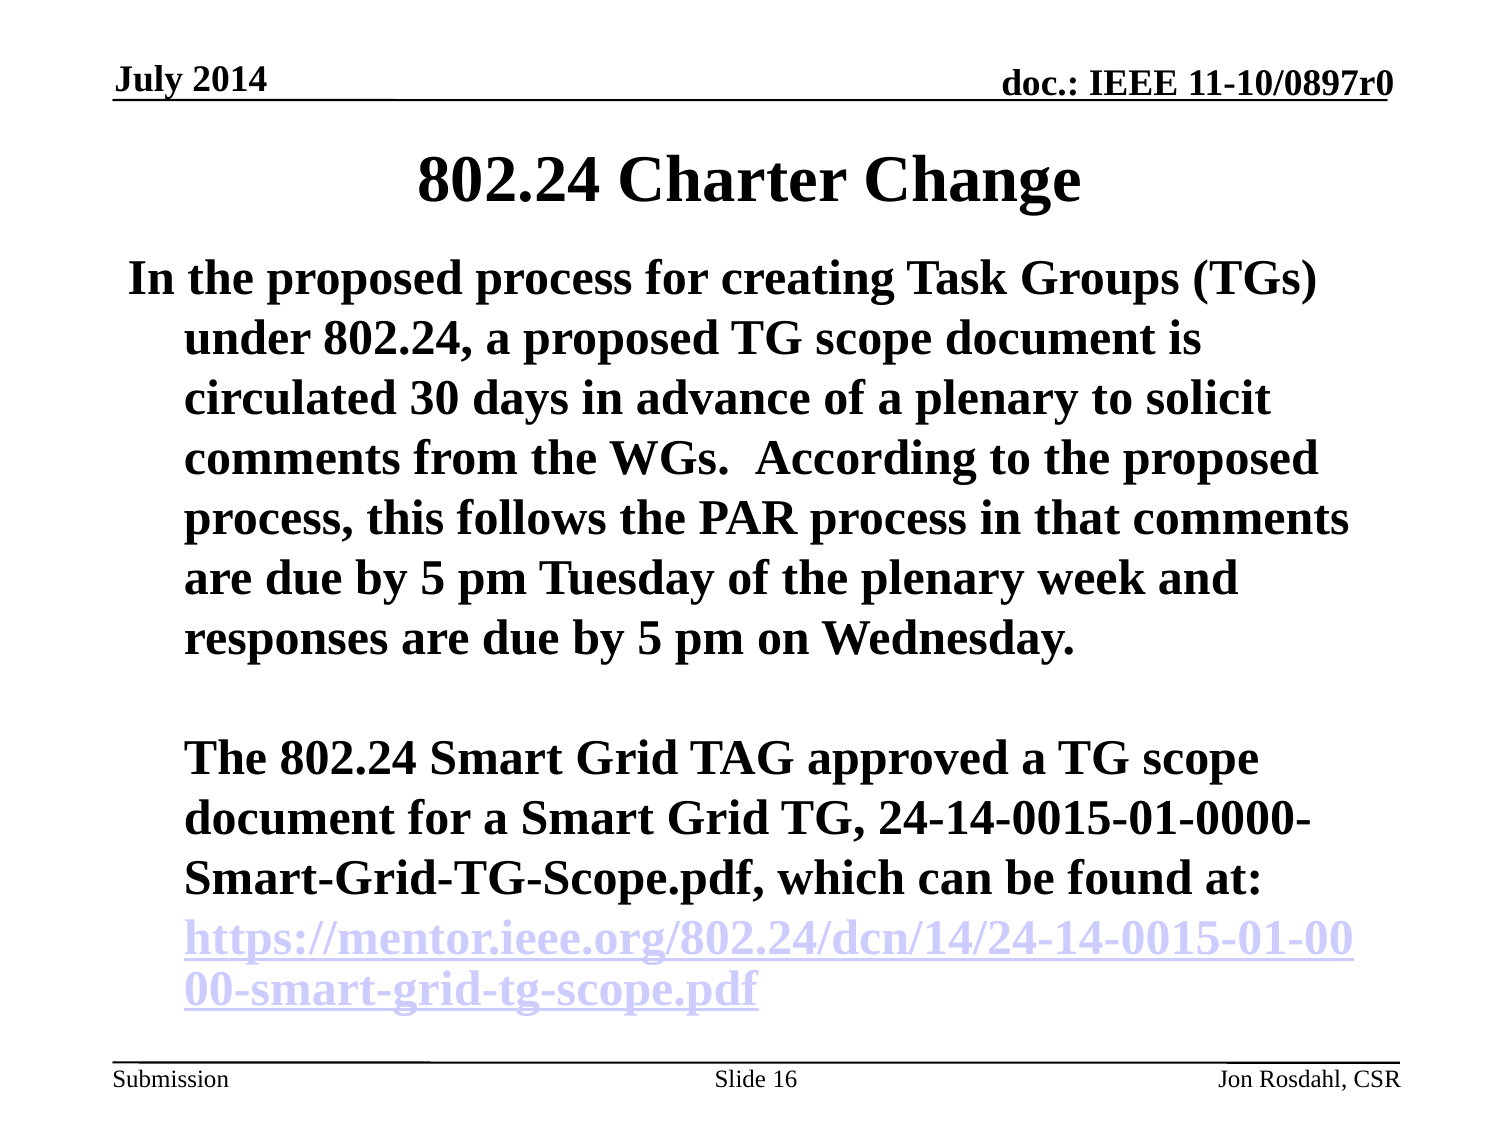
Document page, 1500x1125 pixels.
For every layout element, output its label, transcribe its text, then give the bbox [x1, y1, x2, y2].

list In the proposed process for creating Task Groups (TGs) under 802.24, a proposed TG scope document is circulated 30 days in advance of a plenary to solicit comments from the WGs. According to the proposed process, this follows the PAR process in that comments are due by 5 pm Tuesday of the plenary week and responses are due by 5 pm on Wednesday. The 802.24 Smart Grid TAG approved a TG scope document for a Smart Grid TG, 24-14-0015-01-0000-Smart-Grid-TG-Scope.pdf, which can be found at: https://mentor.ieee.org/802.24/dcn/14/24-14-0015-01-0000-smart-grid-tg-scope.pdf [112, 237, 1388, 1051]
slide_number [114, 54, 423, 100]
title 802.24 Charter Change [112, 112, 1388, 237]
slide_number Slide 16 [712, 1061, 800, 1123]
footer Jon Rosdahl, CSR [878, 1061, 1402, 1093]
